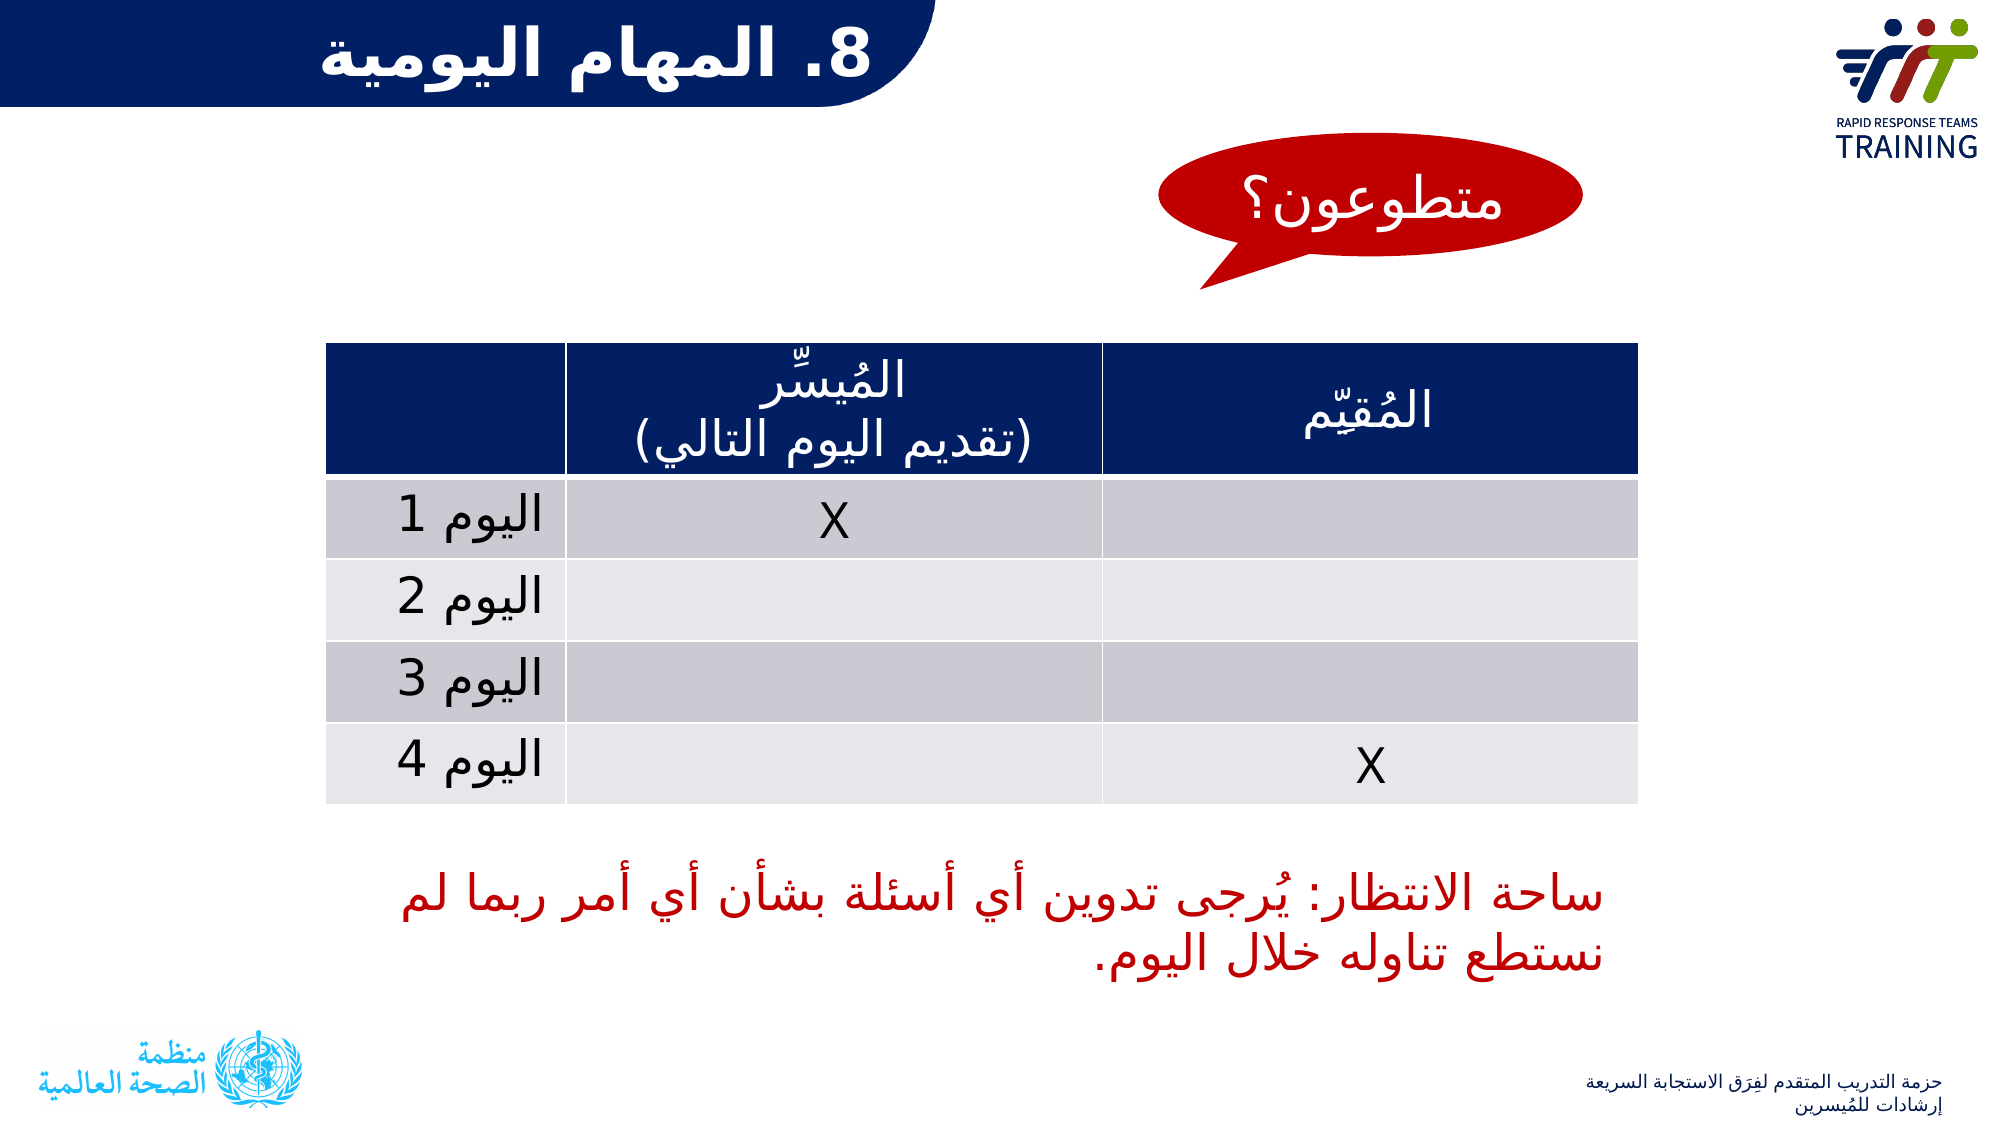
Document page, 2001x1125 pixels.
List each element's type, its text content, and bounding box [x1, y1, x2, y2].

table_cell X [1103, 724, 1638, 804]
table_header المُيسِّر (تقديم اليوم التالي) [567, 343, 1102, 474]
text_box ساحة الانتظار: يُرجى تدوين أي أسئلة بشأن أي أمر ربما لم نستطع تناوله خلال اليوم. [386, 853, 1614, 988]
table_cell [567, 642, 1102, 722]
table_cell [1103, 642, 1638, 722]
table_cell اليوم 4 [326, 724, 565, 804]
table_cell [1103, 560, 1638, 640]
table_header المُقيِّم [1103, 343, 1638, 474]
table_cell X [567, 480, 1102, 558]
table_cell اليوم 3 [326, 642, 565, 722]
table_cell [567, 560, 1102, 640]
table_cell [567, 724, 1102, 804]
picture [39, 1030, 302, 1108]
picture [1835, 19, 1978, 167]
table_header [326, 343, 565, 474]
table_cell اليوم 2 [326, 560, 565, 640]
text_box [1158, 132, 1584, 257]
picture [0, 0, 936, 107]
table_cell [1103, 480, 1638, 558]
list 8. المهام اليومية [22, 10, 882, 120]
table_cell اليوم 1 [326, 480, 565, 558]
